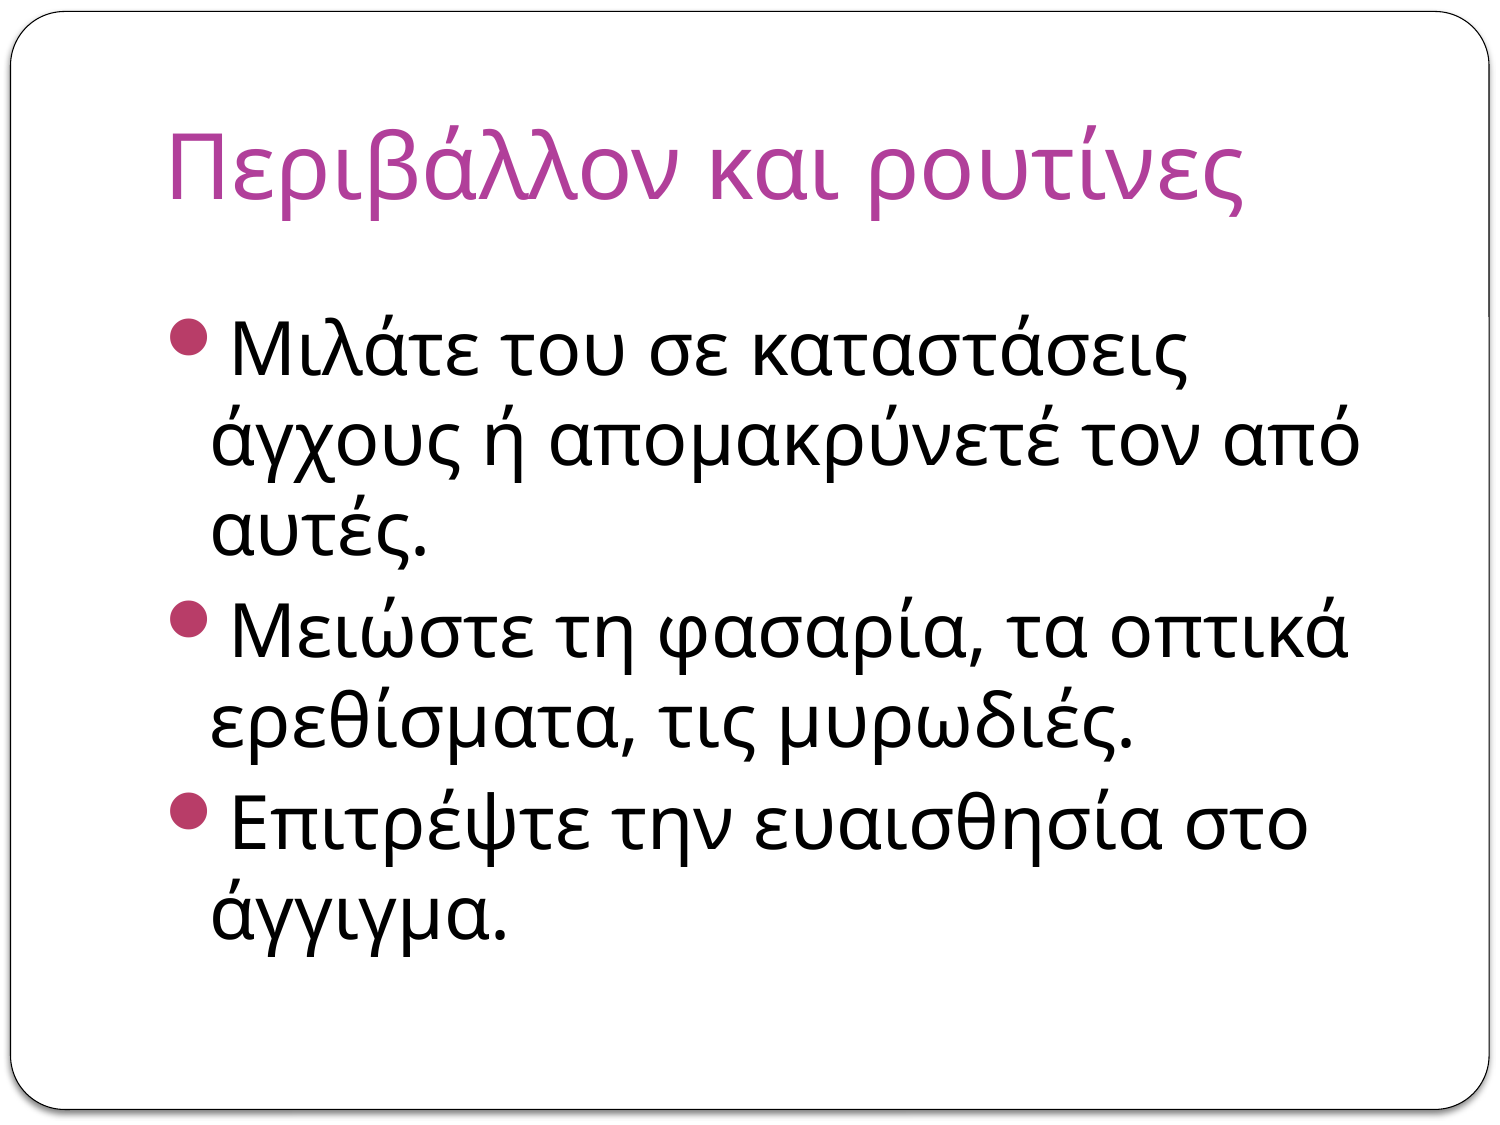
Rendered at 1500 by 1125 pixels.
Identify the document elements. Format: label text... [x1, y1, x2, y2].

list Μιλάτε του σε καταστάσεις άγχους ή απομακρύνετέ τον από αυτές. Μειώστε τη φασαρία, τα οπτικά ερεθίσματα, τις μυρωδιές. Επιτρέψτε την ευαισθησία στο άγγιγμα. [150, 292, 1425, 988]
title Περιβάλλον και ρουτίνες [150, 45, 1425, 233]
